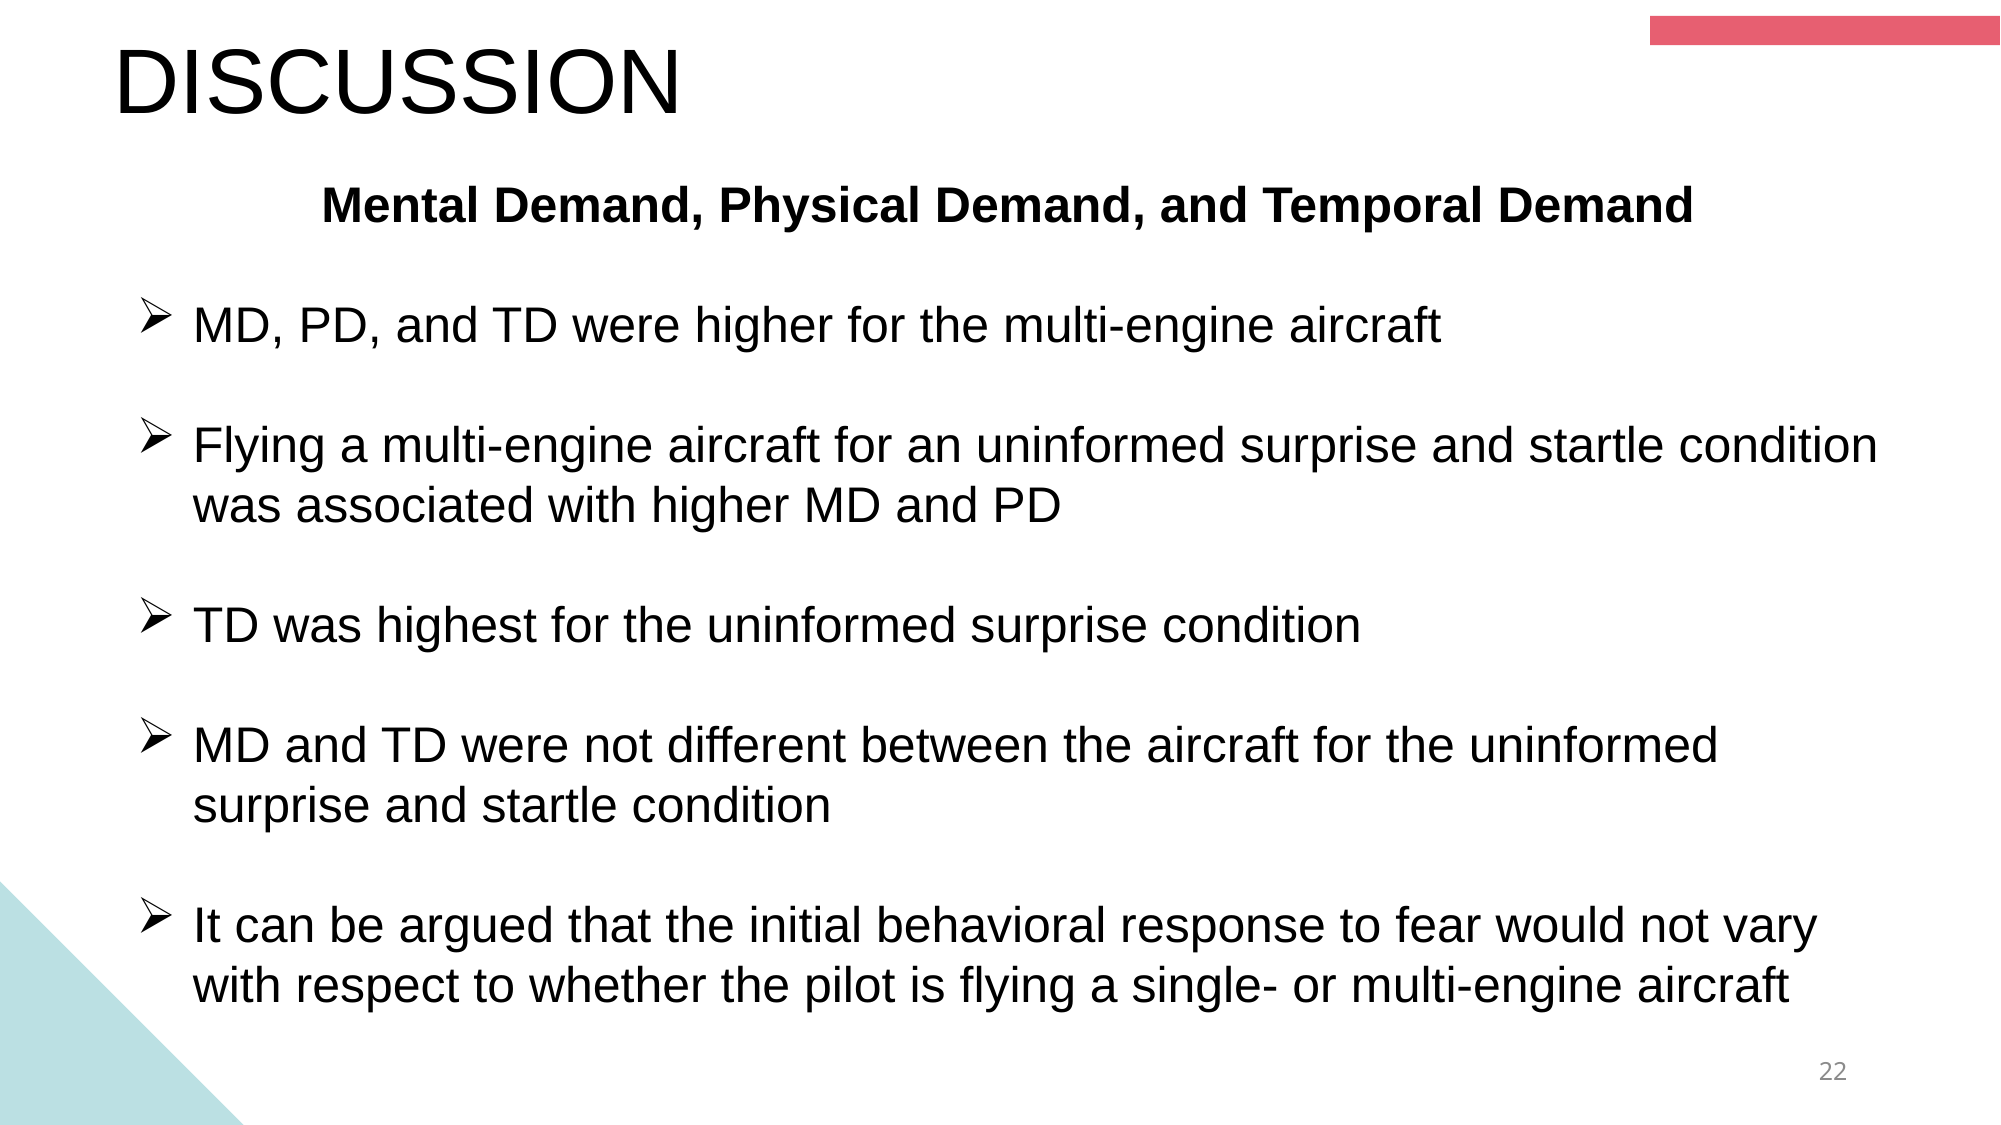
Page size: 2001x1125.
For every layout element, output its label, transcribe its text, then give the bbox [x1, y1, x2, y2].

text_box [0, 879, 121, 1125]
text_box [1649, 15, 2000, 46]
text_box Mental Demand, Physical Demand, and Temporal Demand MD, PD, and TD were higher for the multi-engine aircraft Flying a multi-engine aircraft for an uninformed surprise and startle condition was associated with higher MD and PD TD was highest for the uninformed surprise condition MD and TD were not different between the aircraft for the uninformed surprise and startle condition It can be argued that the initial behavioral response to fear would not vary with respect to whether the pilot is flying a single- or multi-engine aircraft [121, 164, 1895, 1125]
text_box DISCUSSION [113, 21, 1887, 132]
